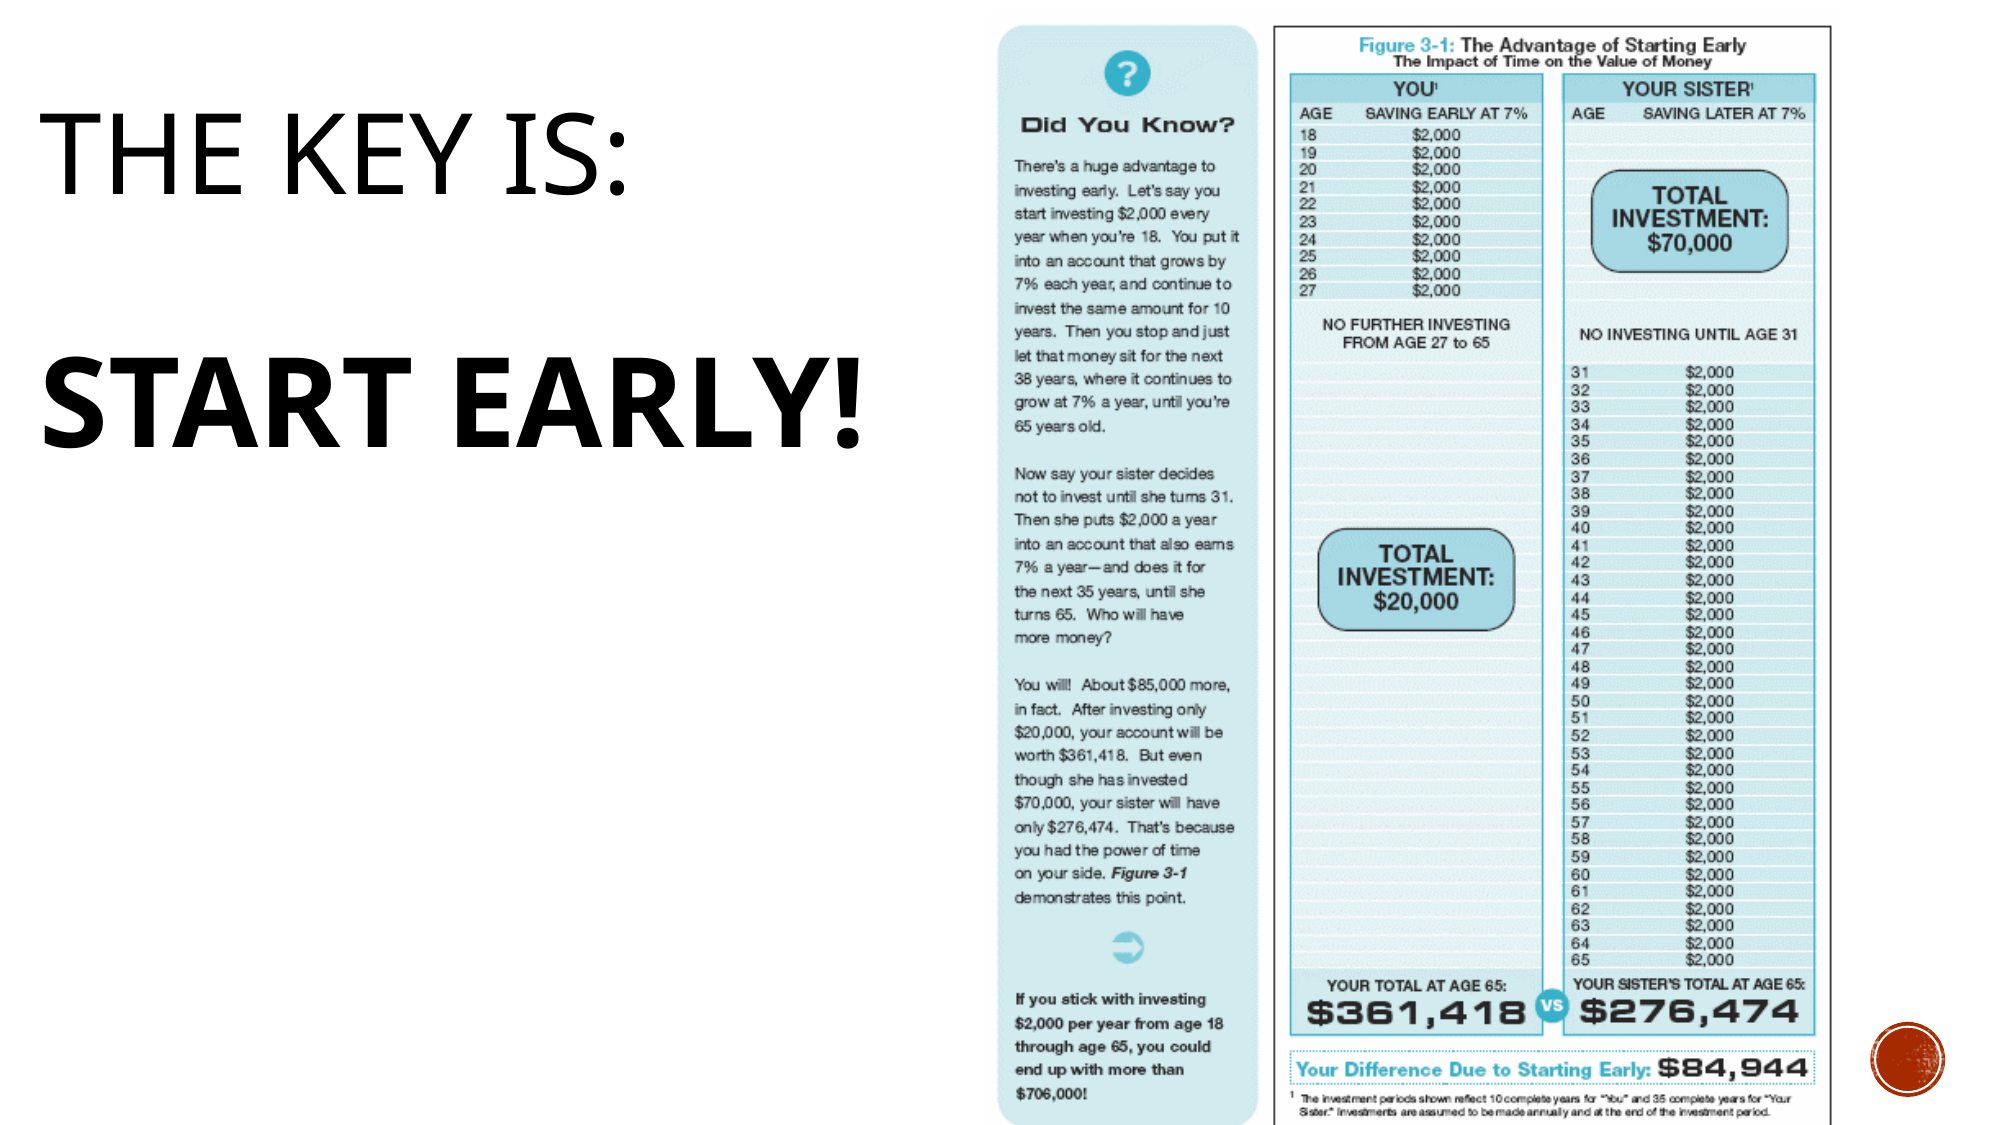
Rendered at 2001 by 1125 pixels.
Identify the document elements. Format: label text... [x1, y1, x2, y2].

title The key is: START EARLY! [24, 23, 964, 549]
picture [989, 13, 1840, 1125]
